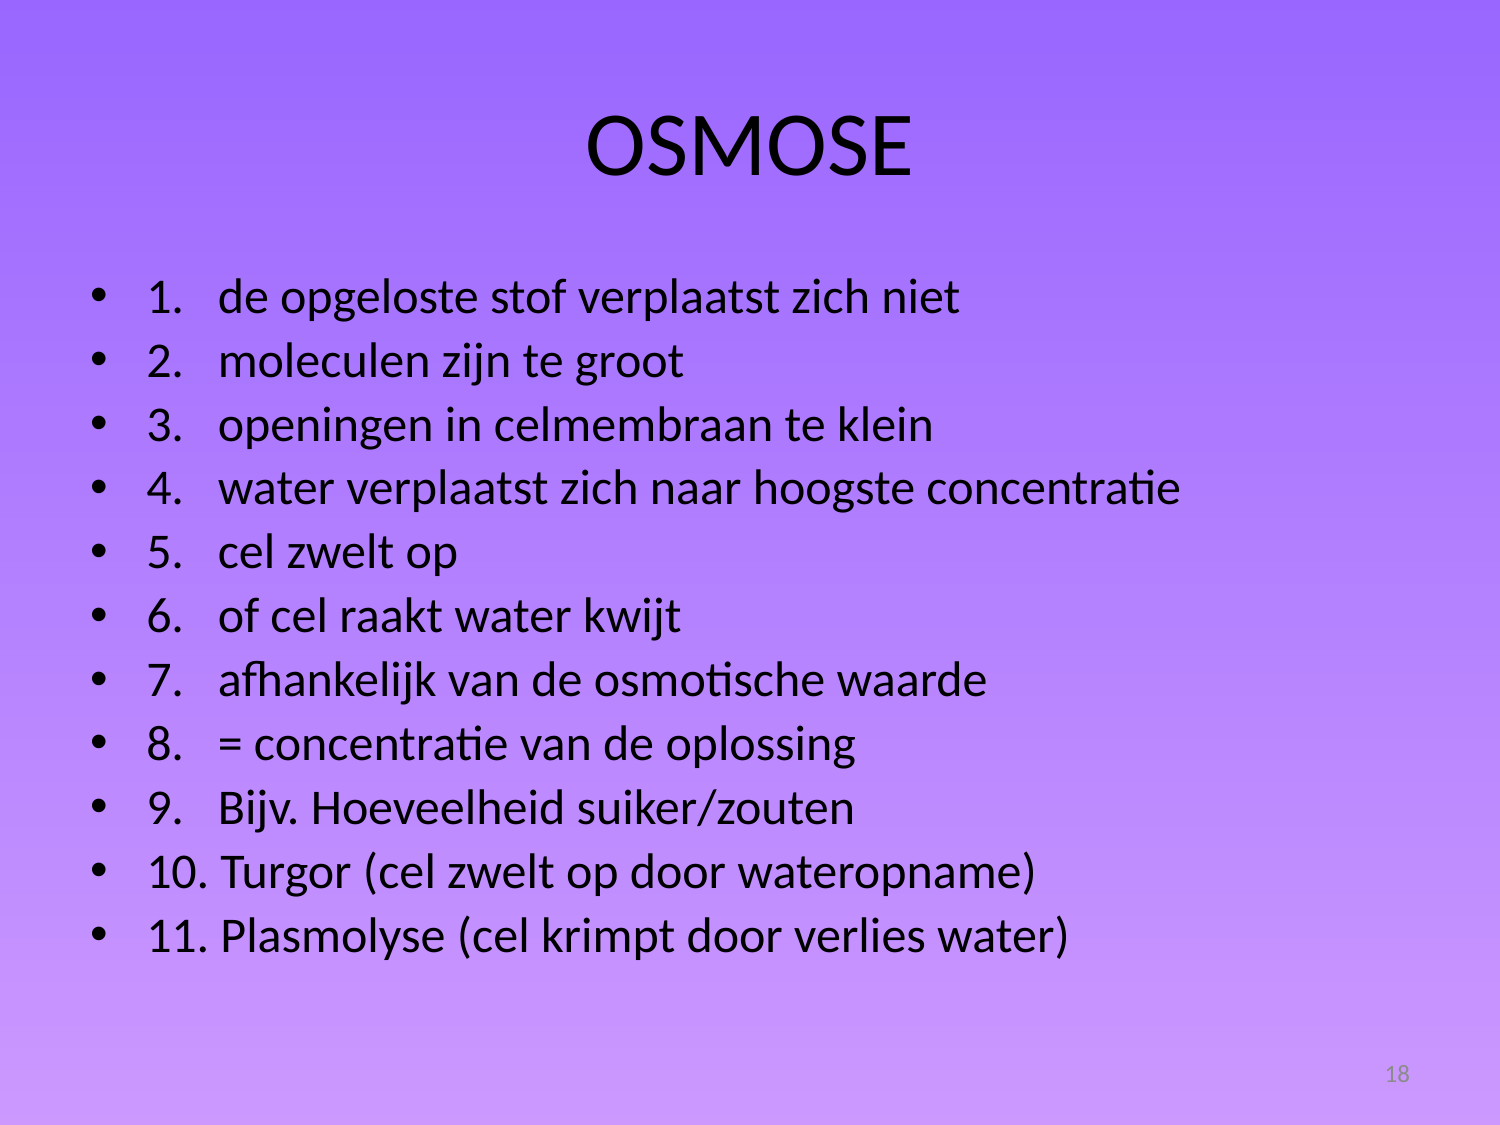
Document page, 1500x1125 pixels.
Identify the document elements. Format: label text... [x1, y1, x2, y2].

list 1. de opgeloste stof verplaatst zich niet 2. moleculen zijn te groot 3. openingen in celmembraan te klein 4. water verplaatst zich naar hoogste concentratie 5. cel zwelt op 6. of cel raakt water kwijt 7. afhankelijk van de osmotische waarde 8. = concentratie van de oplossing 9. Bijv. Hoeveelheid suiker/zouten 10. Turgor (cel zwelt op door wateropname) 11. Plasmolyse (cel krimpt door verlies water) [75, 262, 1425, 1005]
title OSMOSE [75, 45, 1425, 233]
slide_number 18 [1074, 1042, 1425, 1103]
